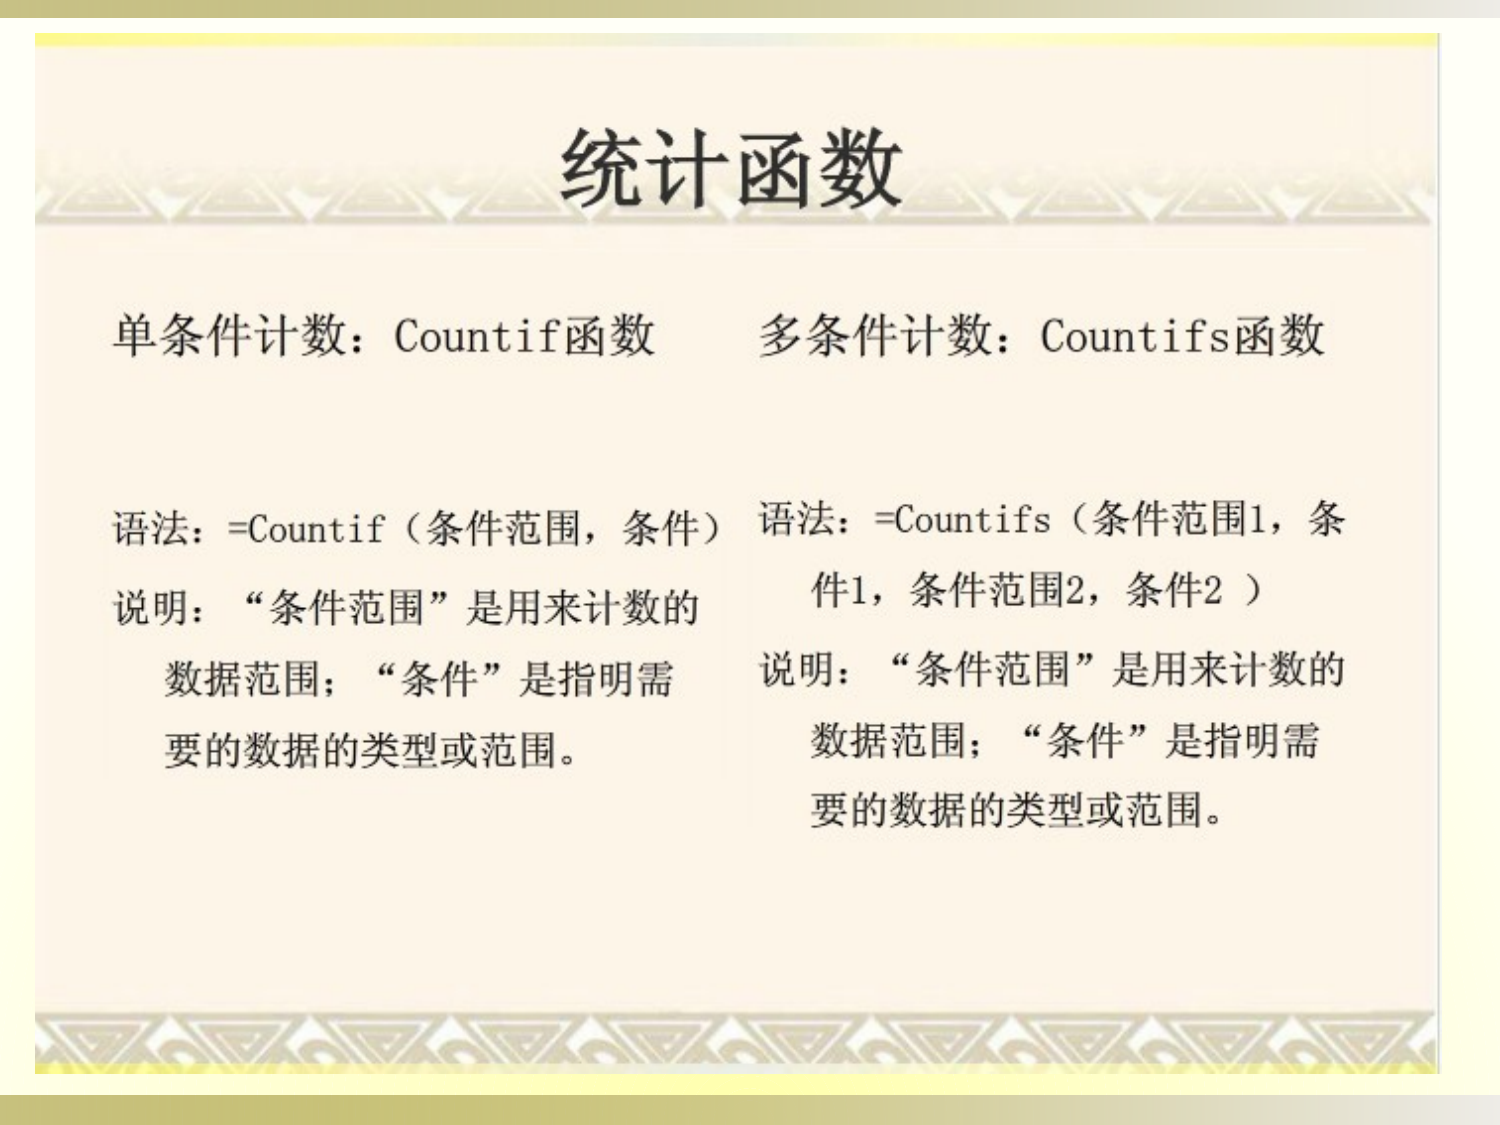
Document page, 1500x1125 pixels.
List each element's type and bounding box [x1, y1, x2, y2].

picture [34, 33, 1442, 1075]
